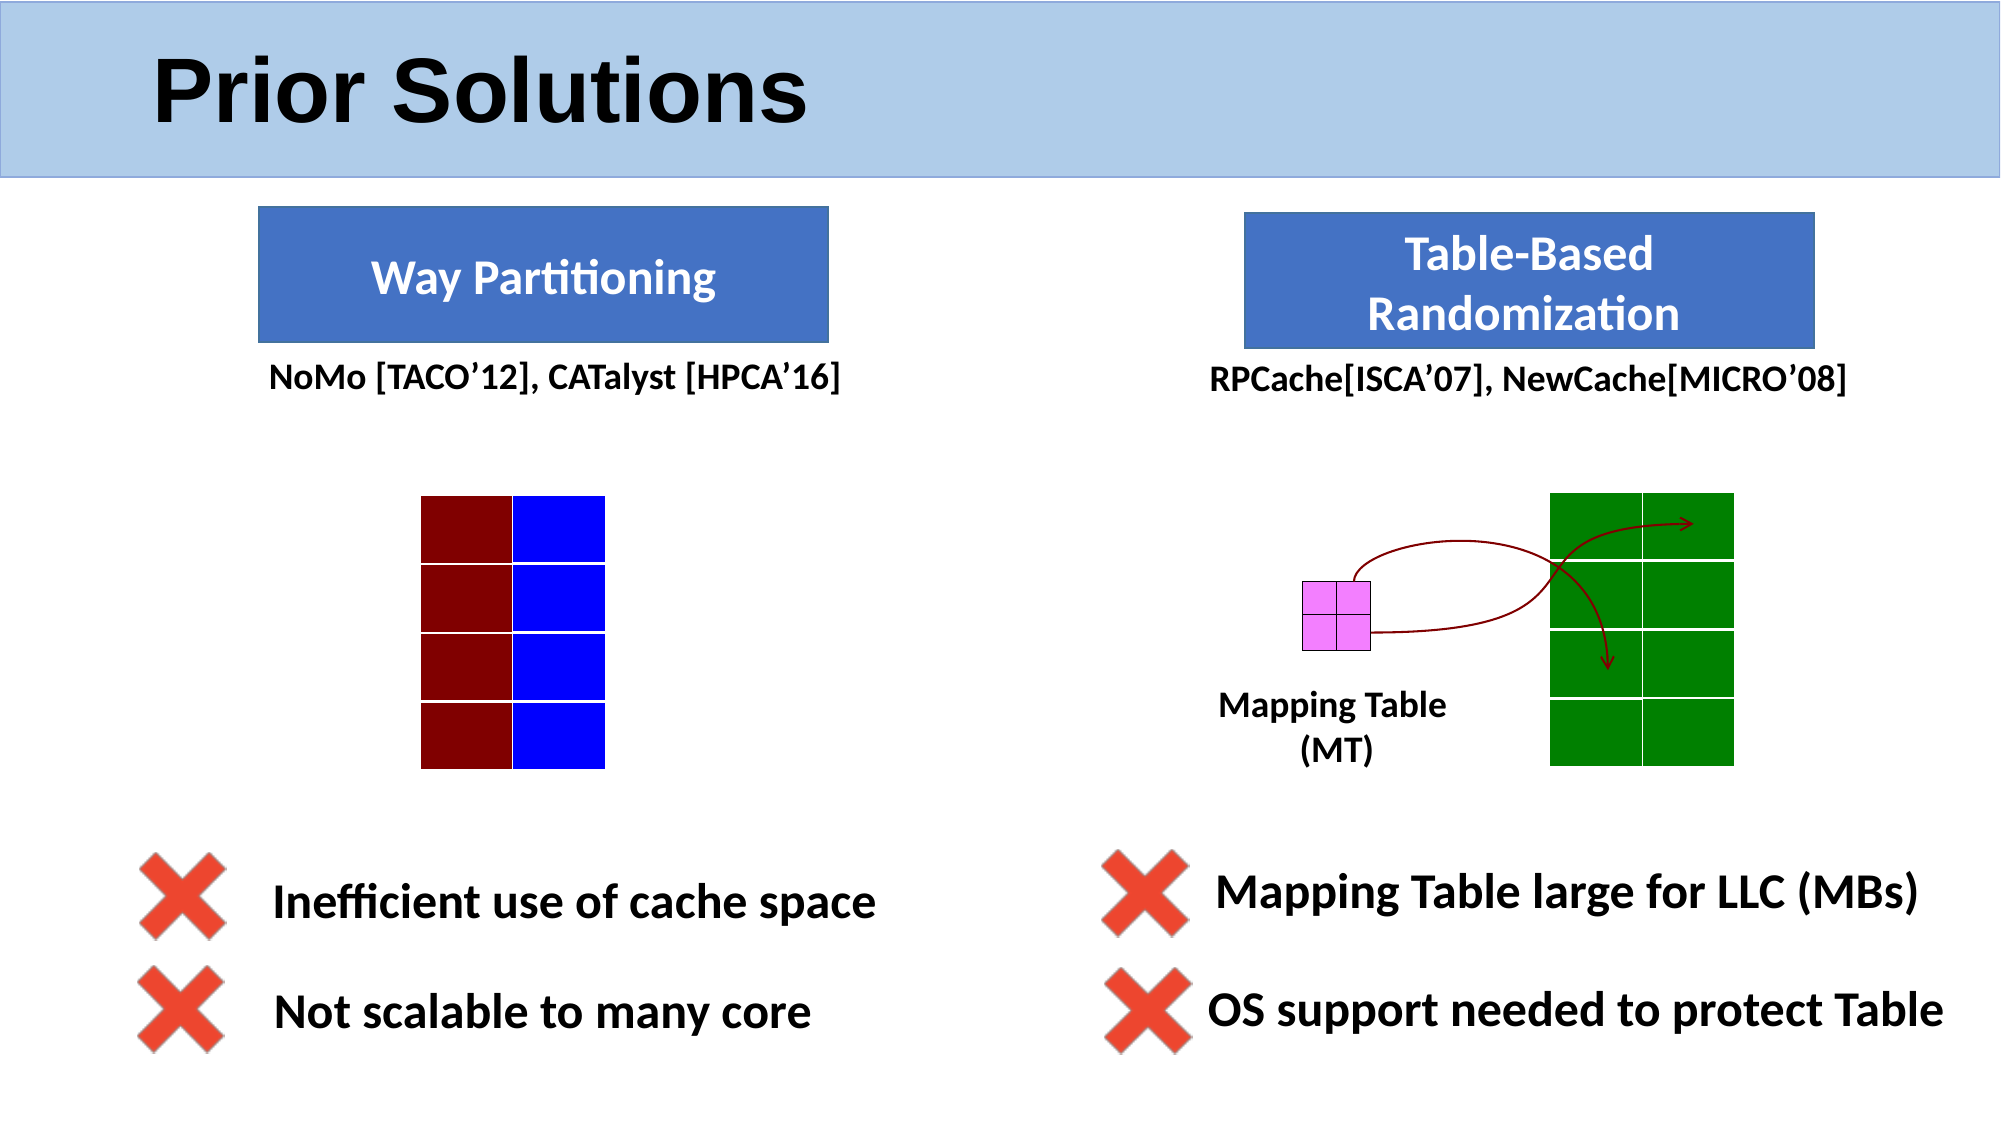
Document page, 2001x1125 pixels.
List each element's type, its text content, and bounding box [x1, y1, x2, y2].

text_box Way Partitioning [258, 206, 829, 343]
text_box NoMo [TACO’12], CATalyst [HPCA’16] [253, 344, 857, 405]
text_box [420, 495, 606, 770]
title Prior Solutions [137, 34, 1863, 151]
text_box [1190, 212, 1868, 408]
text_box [137, 860, 905, 1054]
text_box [1101, 849, 1973, 1055]
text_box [1204, 492, 1735, 779]
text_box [139, 853, 841, 860]
